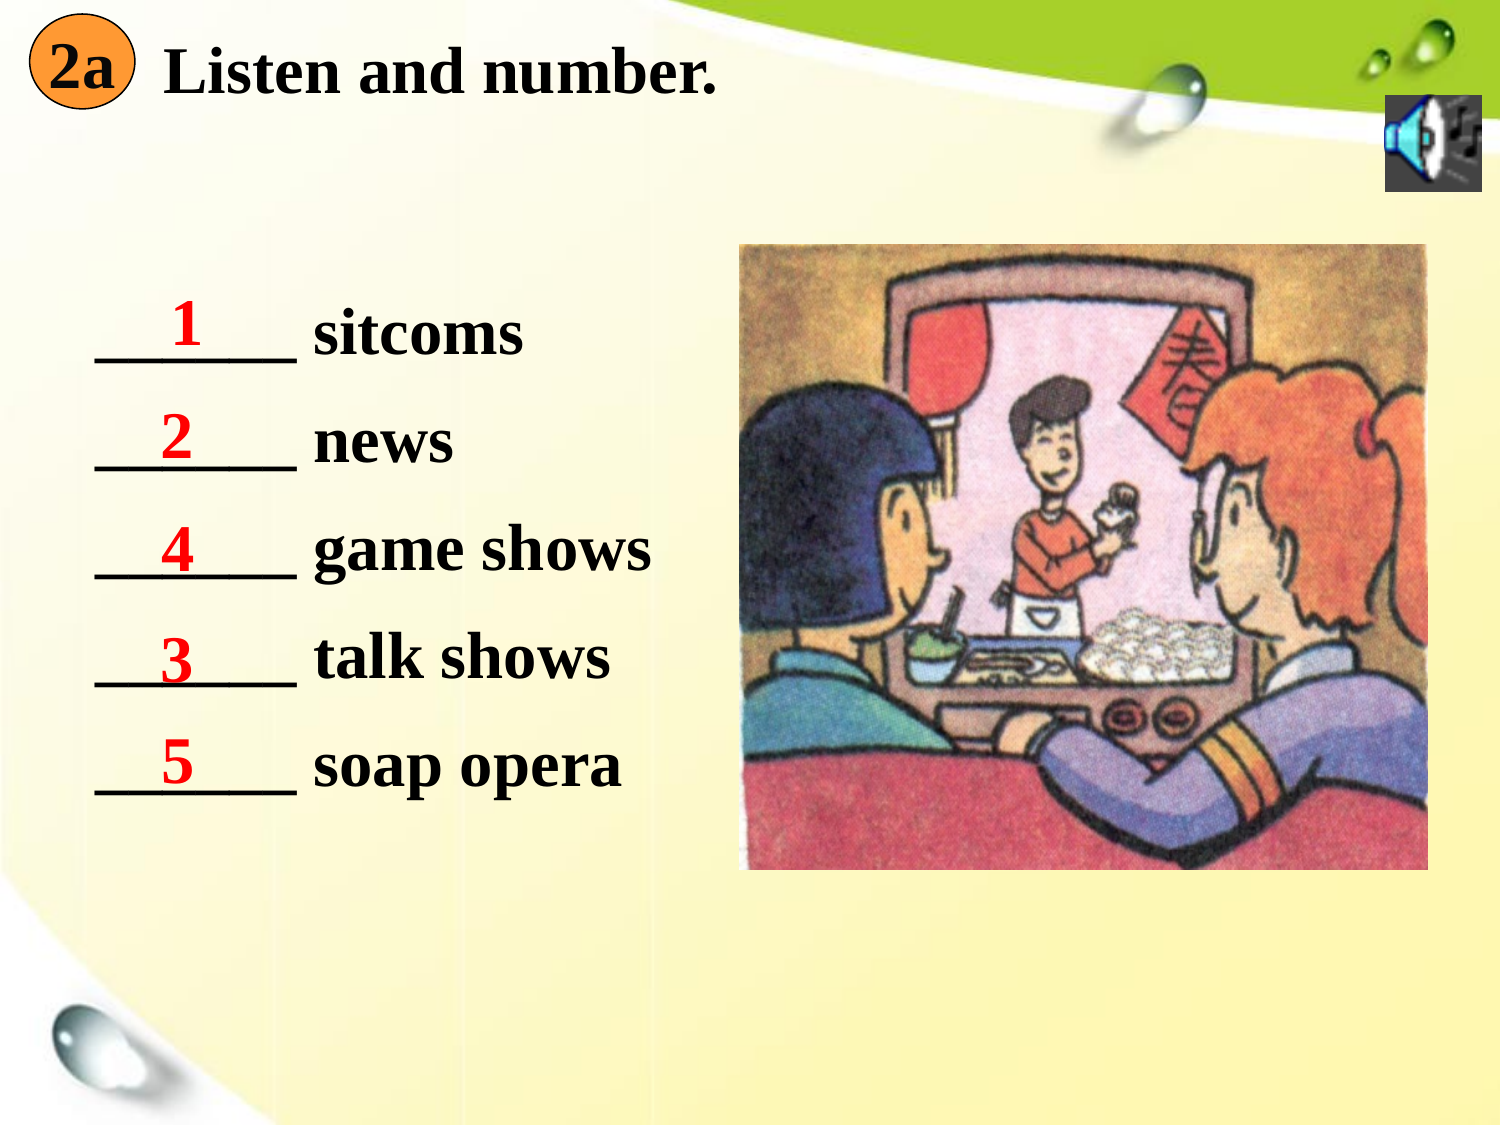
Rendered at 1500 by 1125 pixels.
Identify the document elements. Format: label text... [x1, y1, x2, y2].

text_box Listen and number. [131, 19, 740, 114]
text_box ______ sitcoms ______ news ______ game shows ______ talk shows ______ soap opera [14, 264, 734, 807]
text_box 1 [155, 271, 219, 367]
text_box 4 [146, 497, 210, 592]
text_box 2 [145, 384, 209, 479]
text_box 3 [145, 608, 209, 703]
picture [0, 0, 1500, 1125]
text_box 5 [146, 709, 210, 804]
text_box 2a [29, 13, 135, 109]
